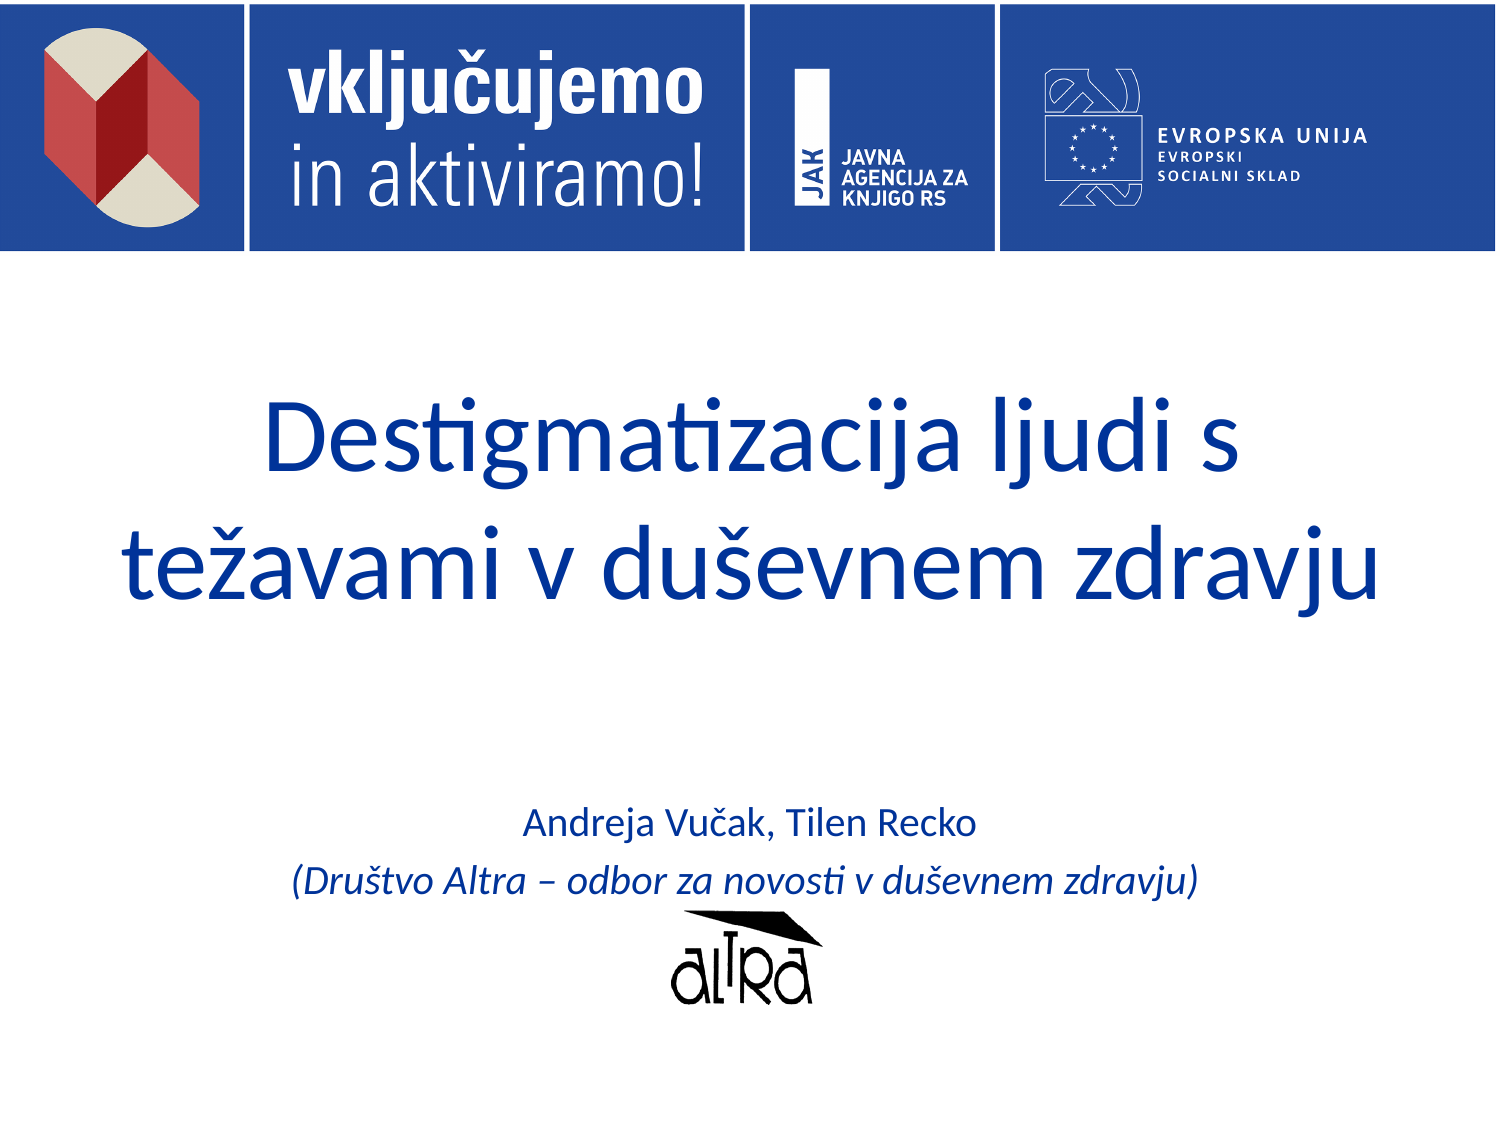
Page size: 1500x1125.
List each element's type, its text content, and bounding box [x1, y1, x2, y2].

picture [0, 0, 1500, 256]
list Andreja Vučak, Tilen Recko (Društvo Altra – odbor za novosti v duševnem zdravju) [75, 786, 1425, 1005]
picture [671, 910, 823, 1006]
title Destigmatizacija ljudi s težavami v duševnem zdravju [76, 302, 1427, 787]
